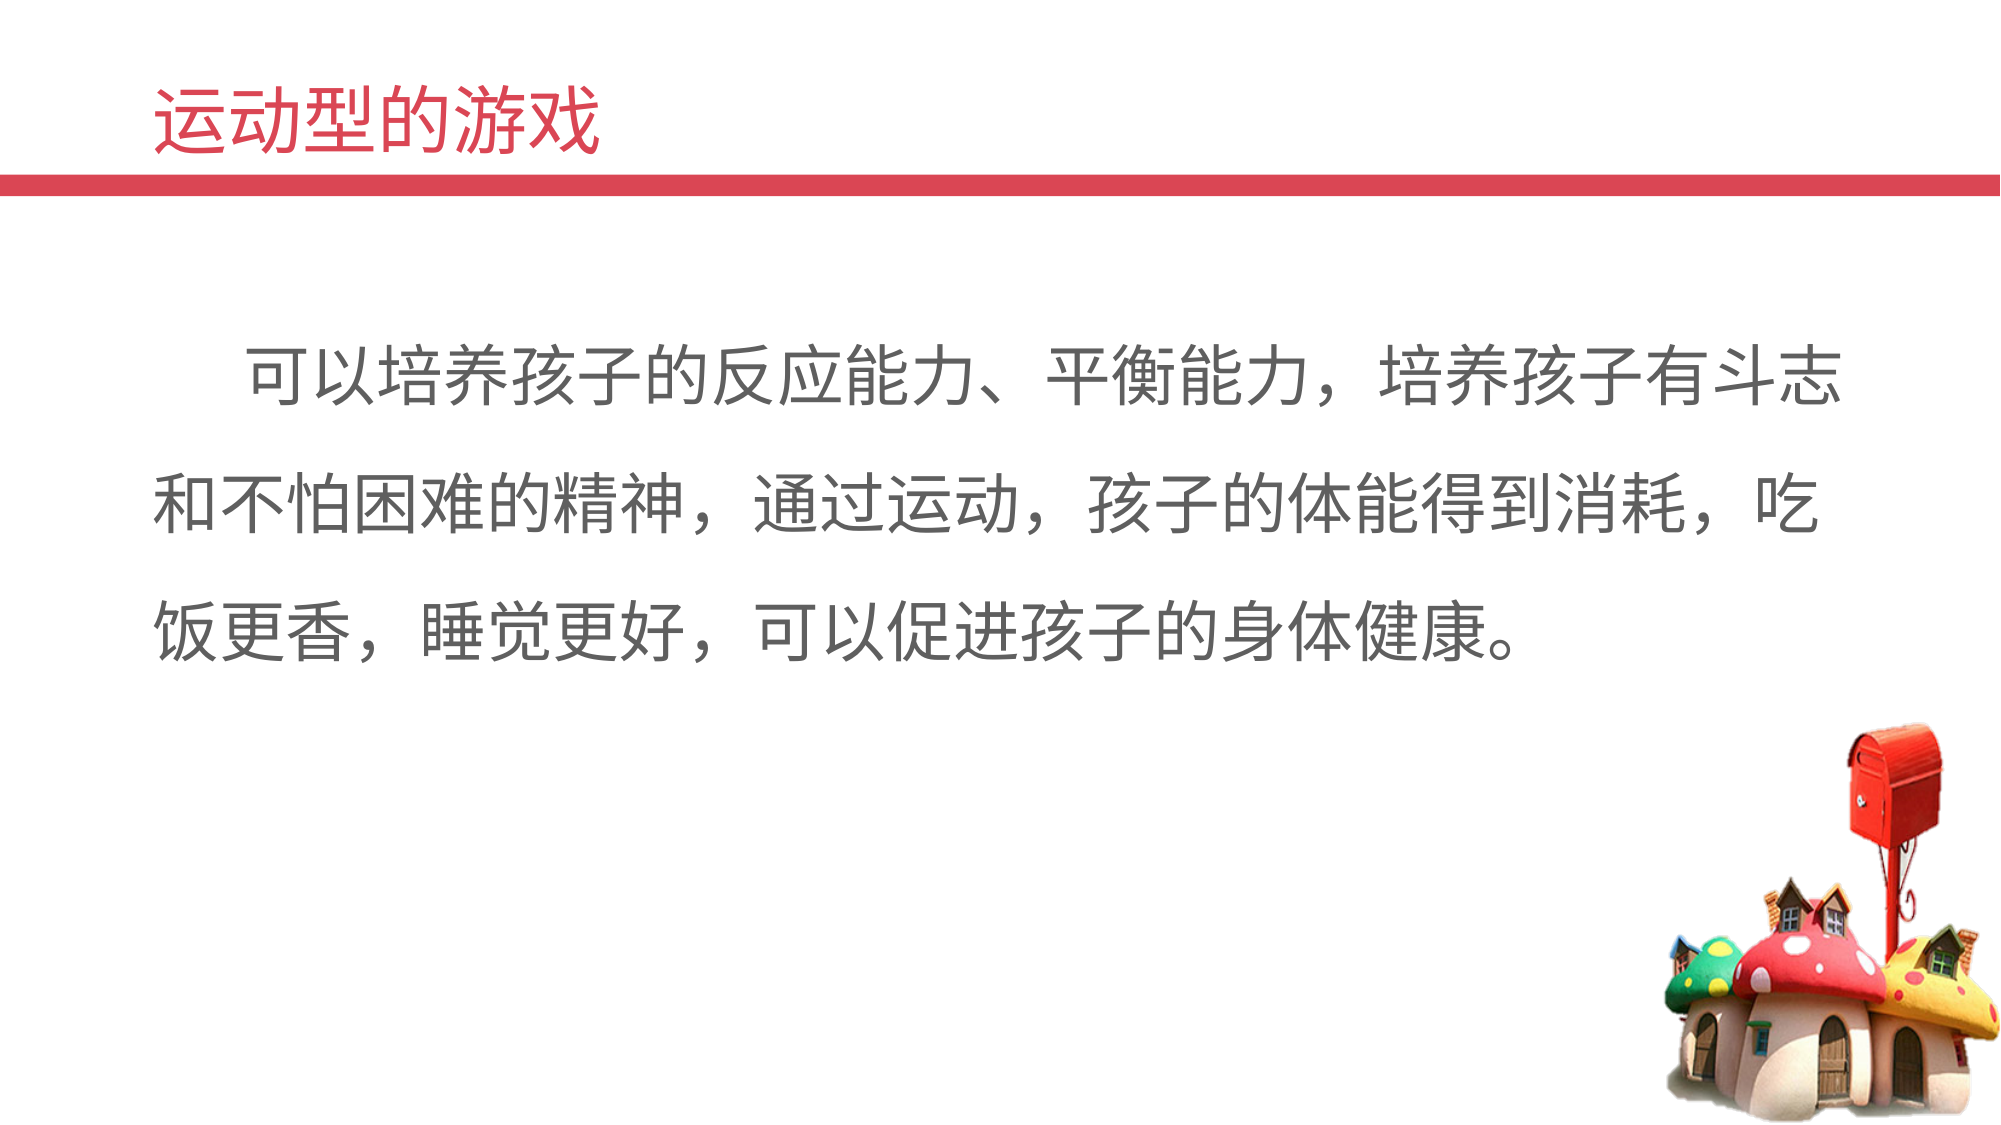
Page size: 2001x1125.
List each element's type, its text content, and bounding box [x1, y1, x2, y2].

list 可以培养孩子的反应能力、平衡能力，培养孩子有斗志和不怕困难的精神，通过运动，孩子的体能得到消耗，吃饭更香，睡觉更好，可以促进孩子的身体健康。 [137, 278, 1863, 1070]
title 运动型的游戏 [137, 66, 1863, 182]
picture [1660, 710, 2001, 1125]
